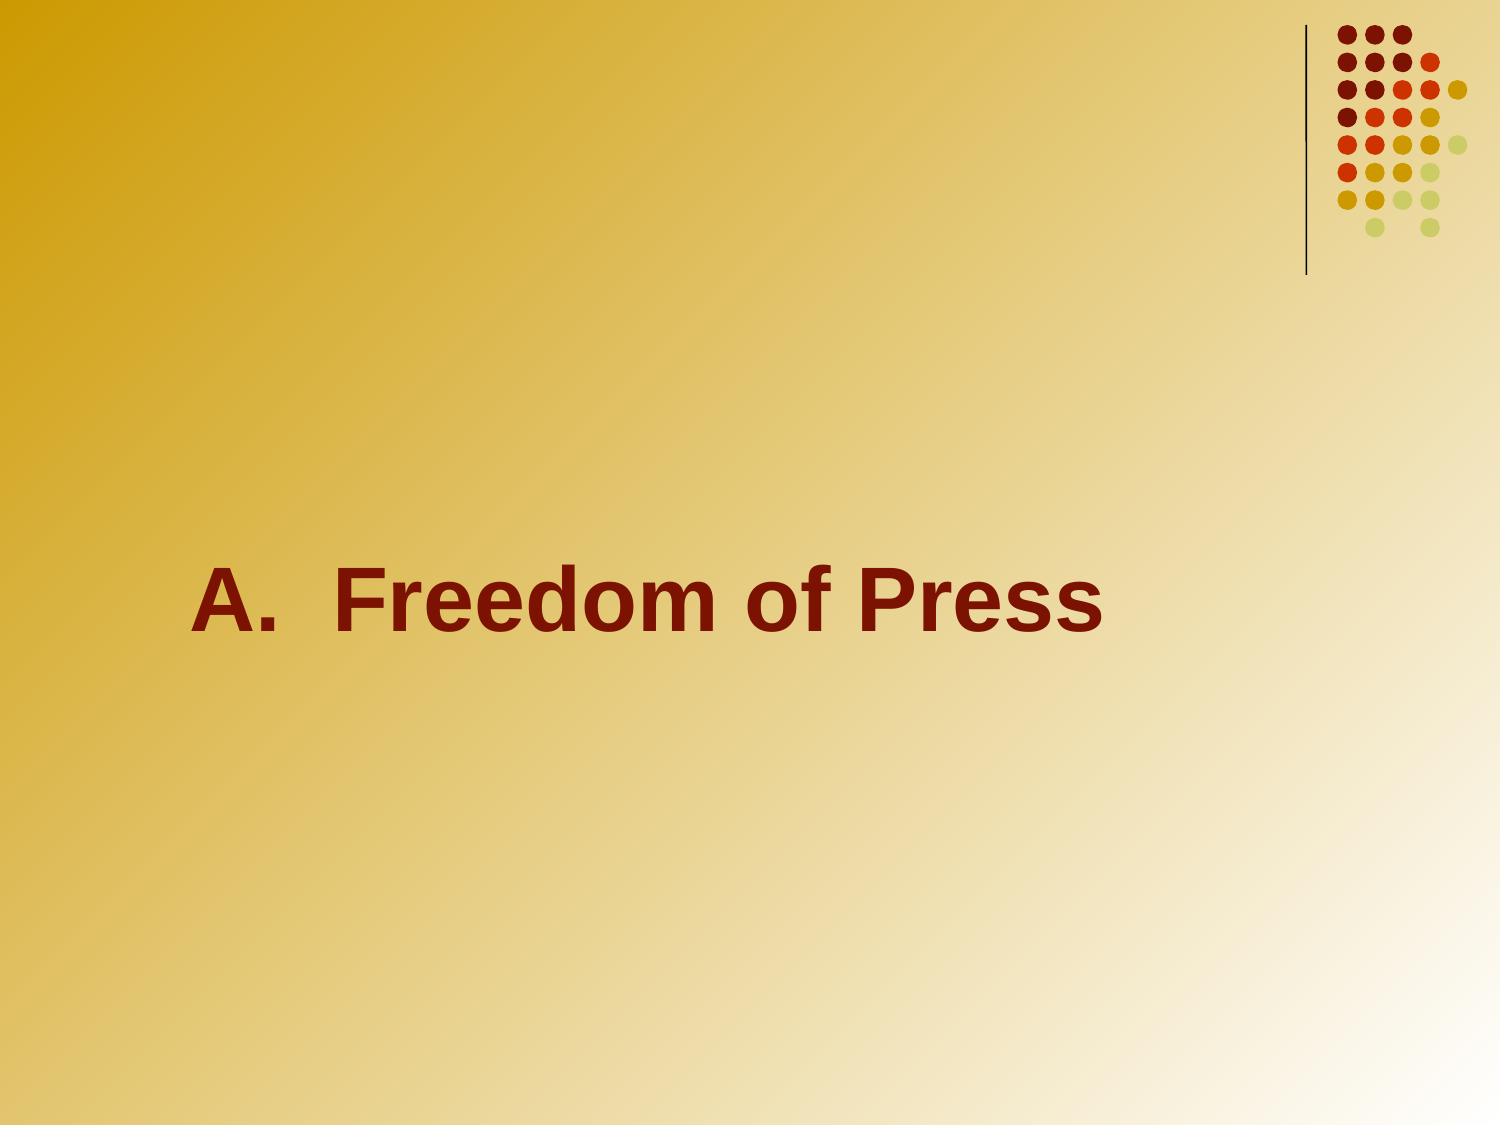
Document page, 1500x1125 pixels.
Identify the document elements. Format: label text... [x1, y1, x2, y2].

text_box A. Freedom of Press [174, 532, 1300, 658]
